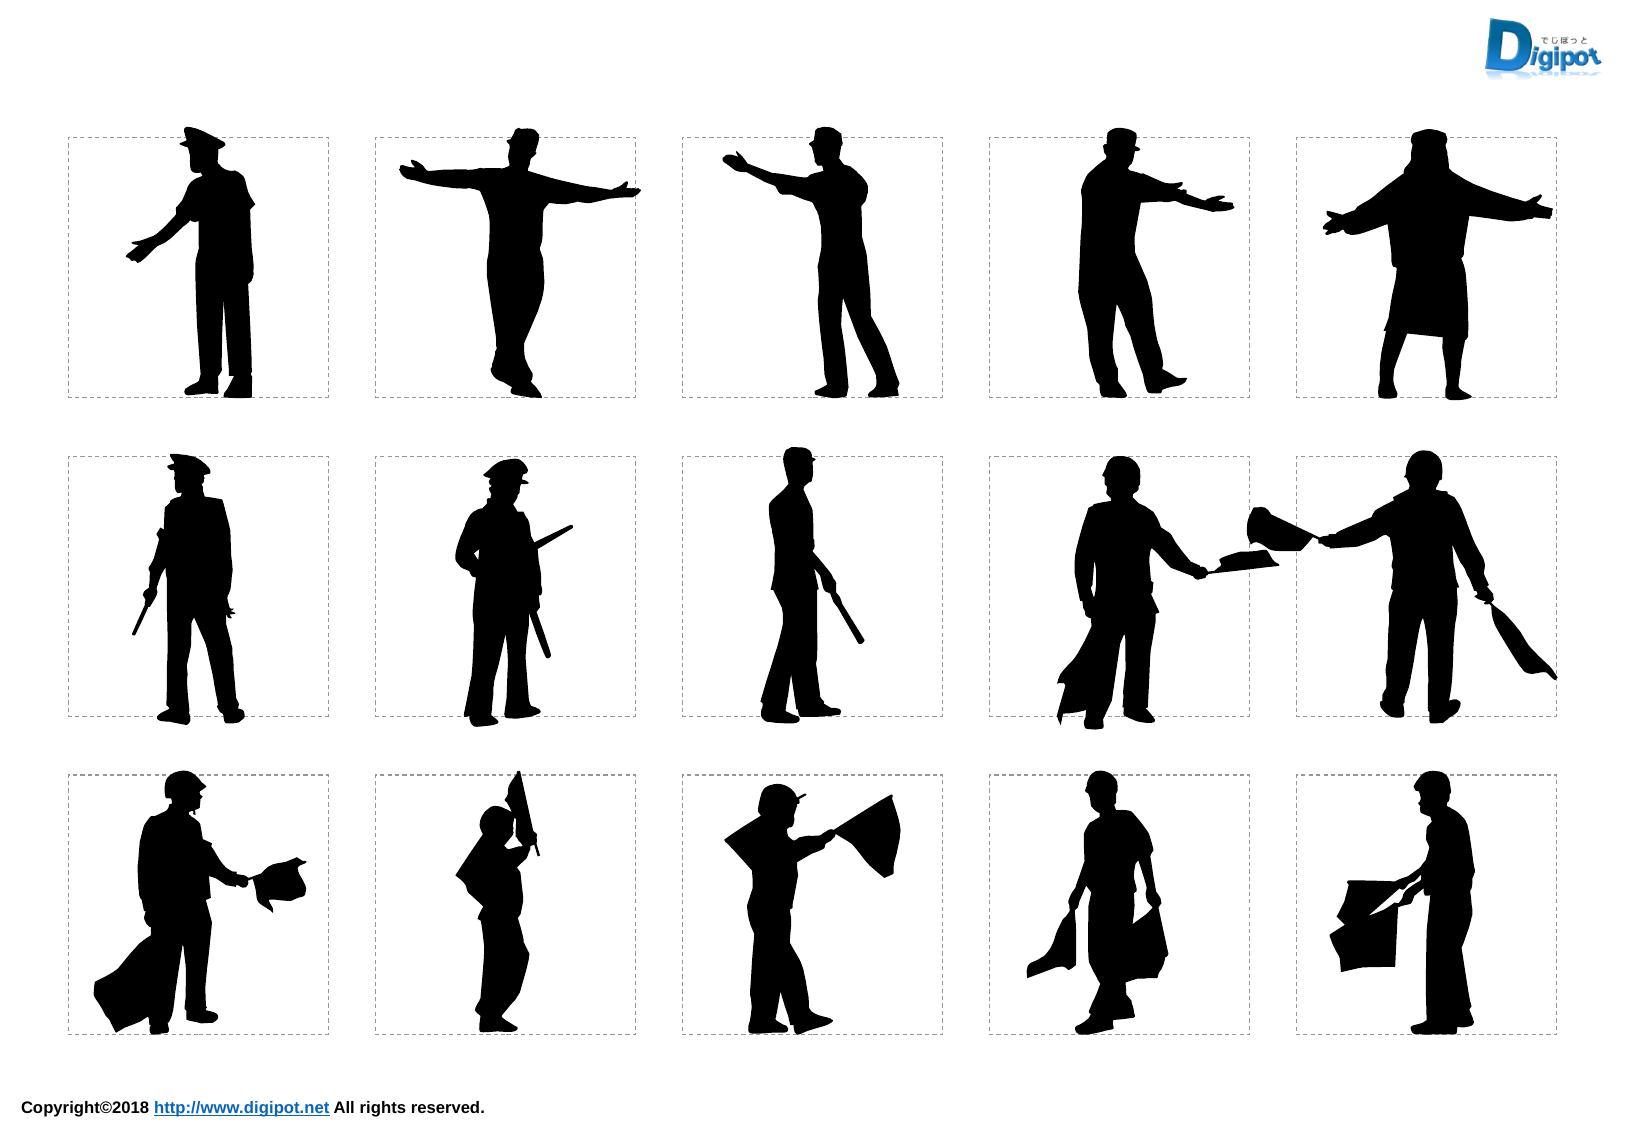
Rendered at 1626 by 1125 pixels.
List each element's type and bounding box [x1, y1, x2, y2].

picture [1485, 18, 1602, 82]
text_box [125, 126, 256, 399]
text_box [1246, 450, 1558, 724]
text_box [93, 770, 307, 1035]
text_box [455, 770, 541, 1033]
text_box [399, 127, 642, 399]
text_box [1322, 129, 1553, 401]
text_box [455, 458, 574, 727]
text_box [1026, 770, 1169, 1035]
text_box [1057, 456, 1280, 730]
text_box [724, 783, 901, 1035]
text_box [760, 447, 865, 724]
text_box [1078, 127, 1235, 399]
text_box [722, 126, 900, 399]
text_box [1329, 770, 1475, 1035]
text_box [132, 453, 245, 725]
